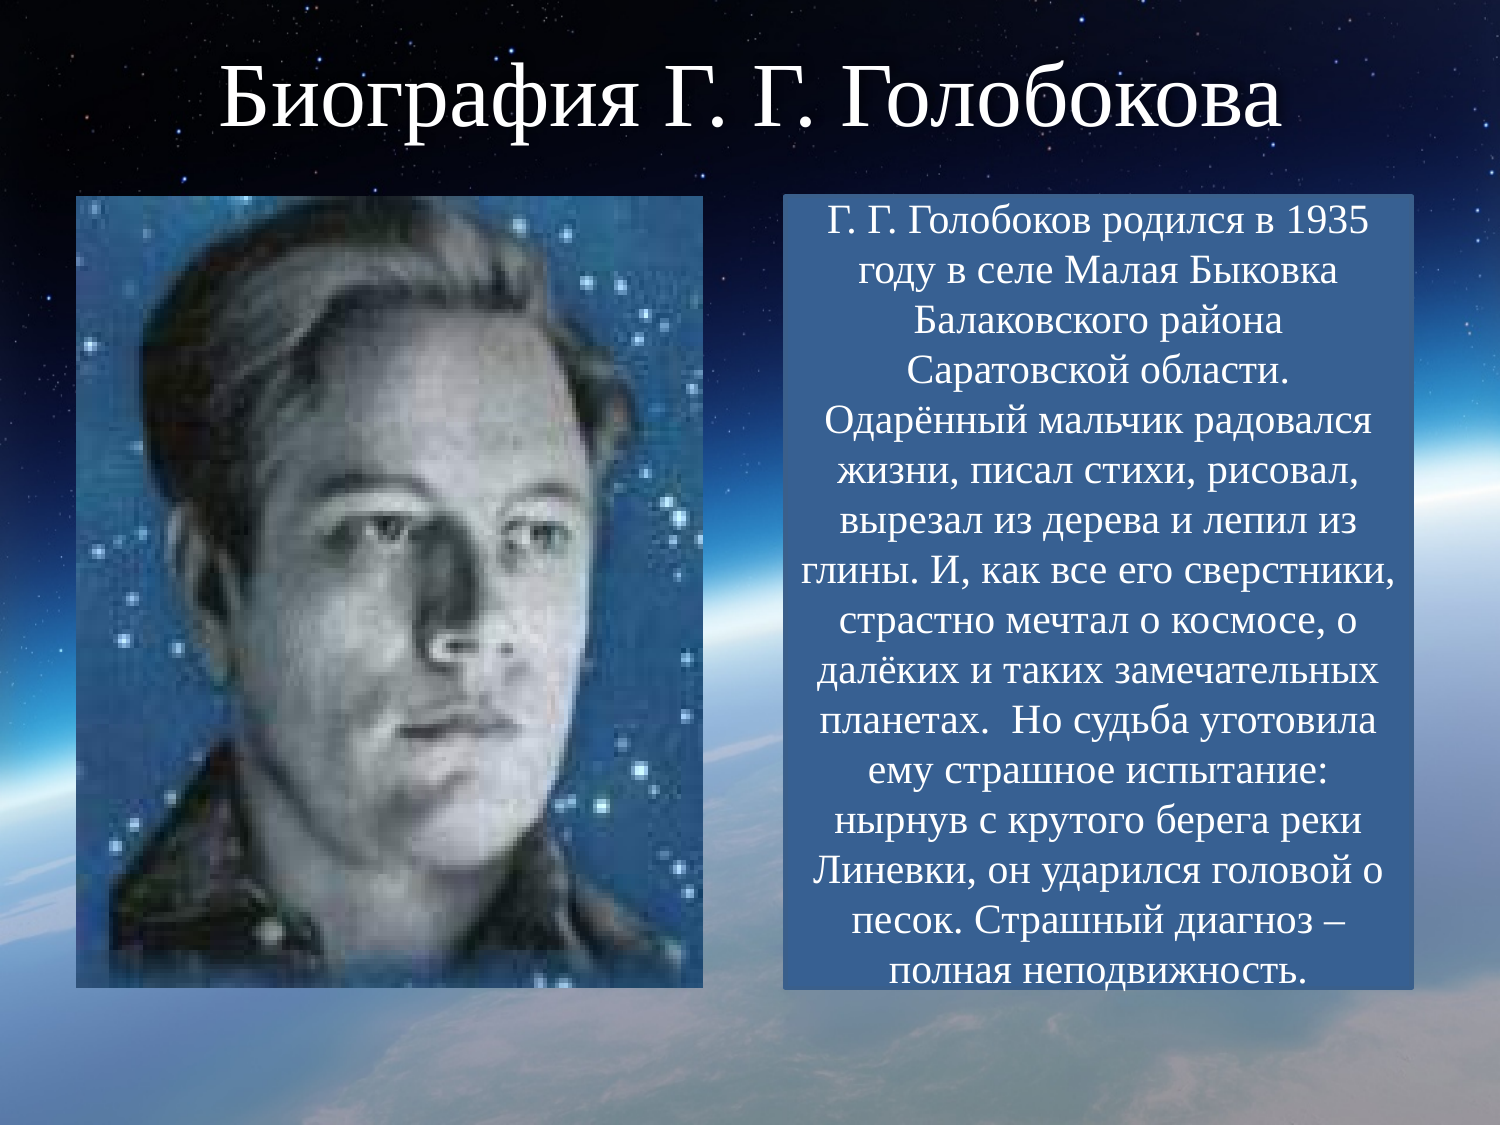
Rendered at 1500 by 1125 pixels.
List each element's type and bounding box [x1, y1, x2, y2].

list [0, 0, 1500, 1125]
picture [76, 196, 704, 988]
